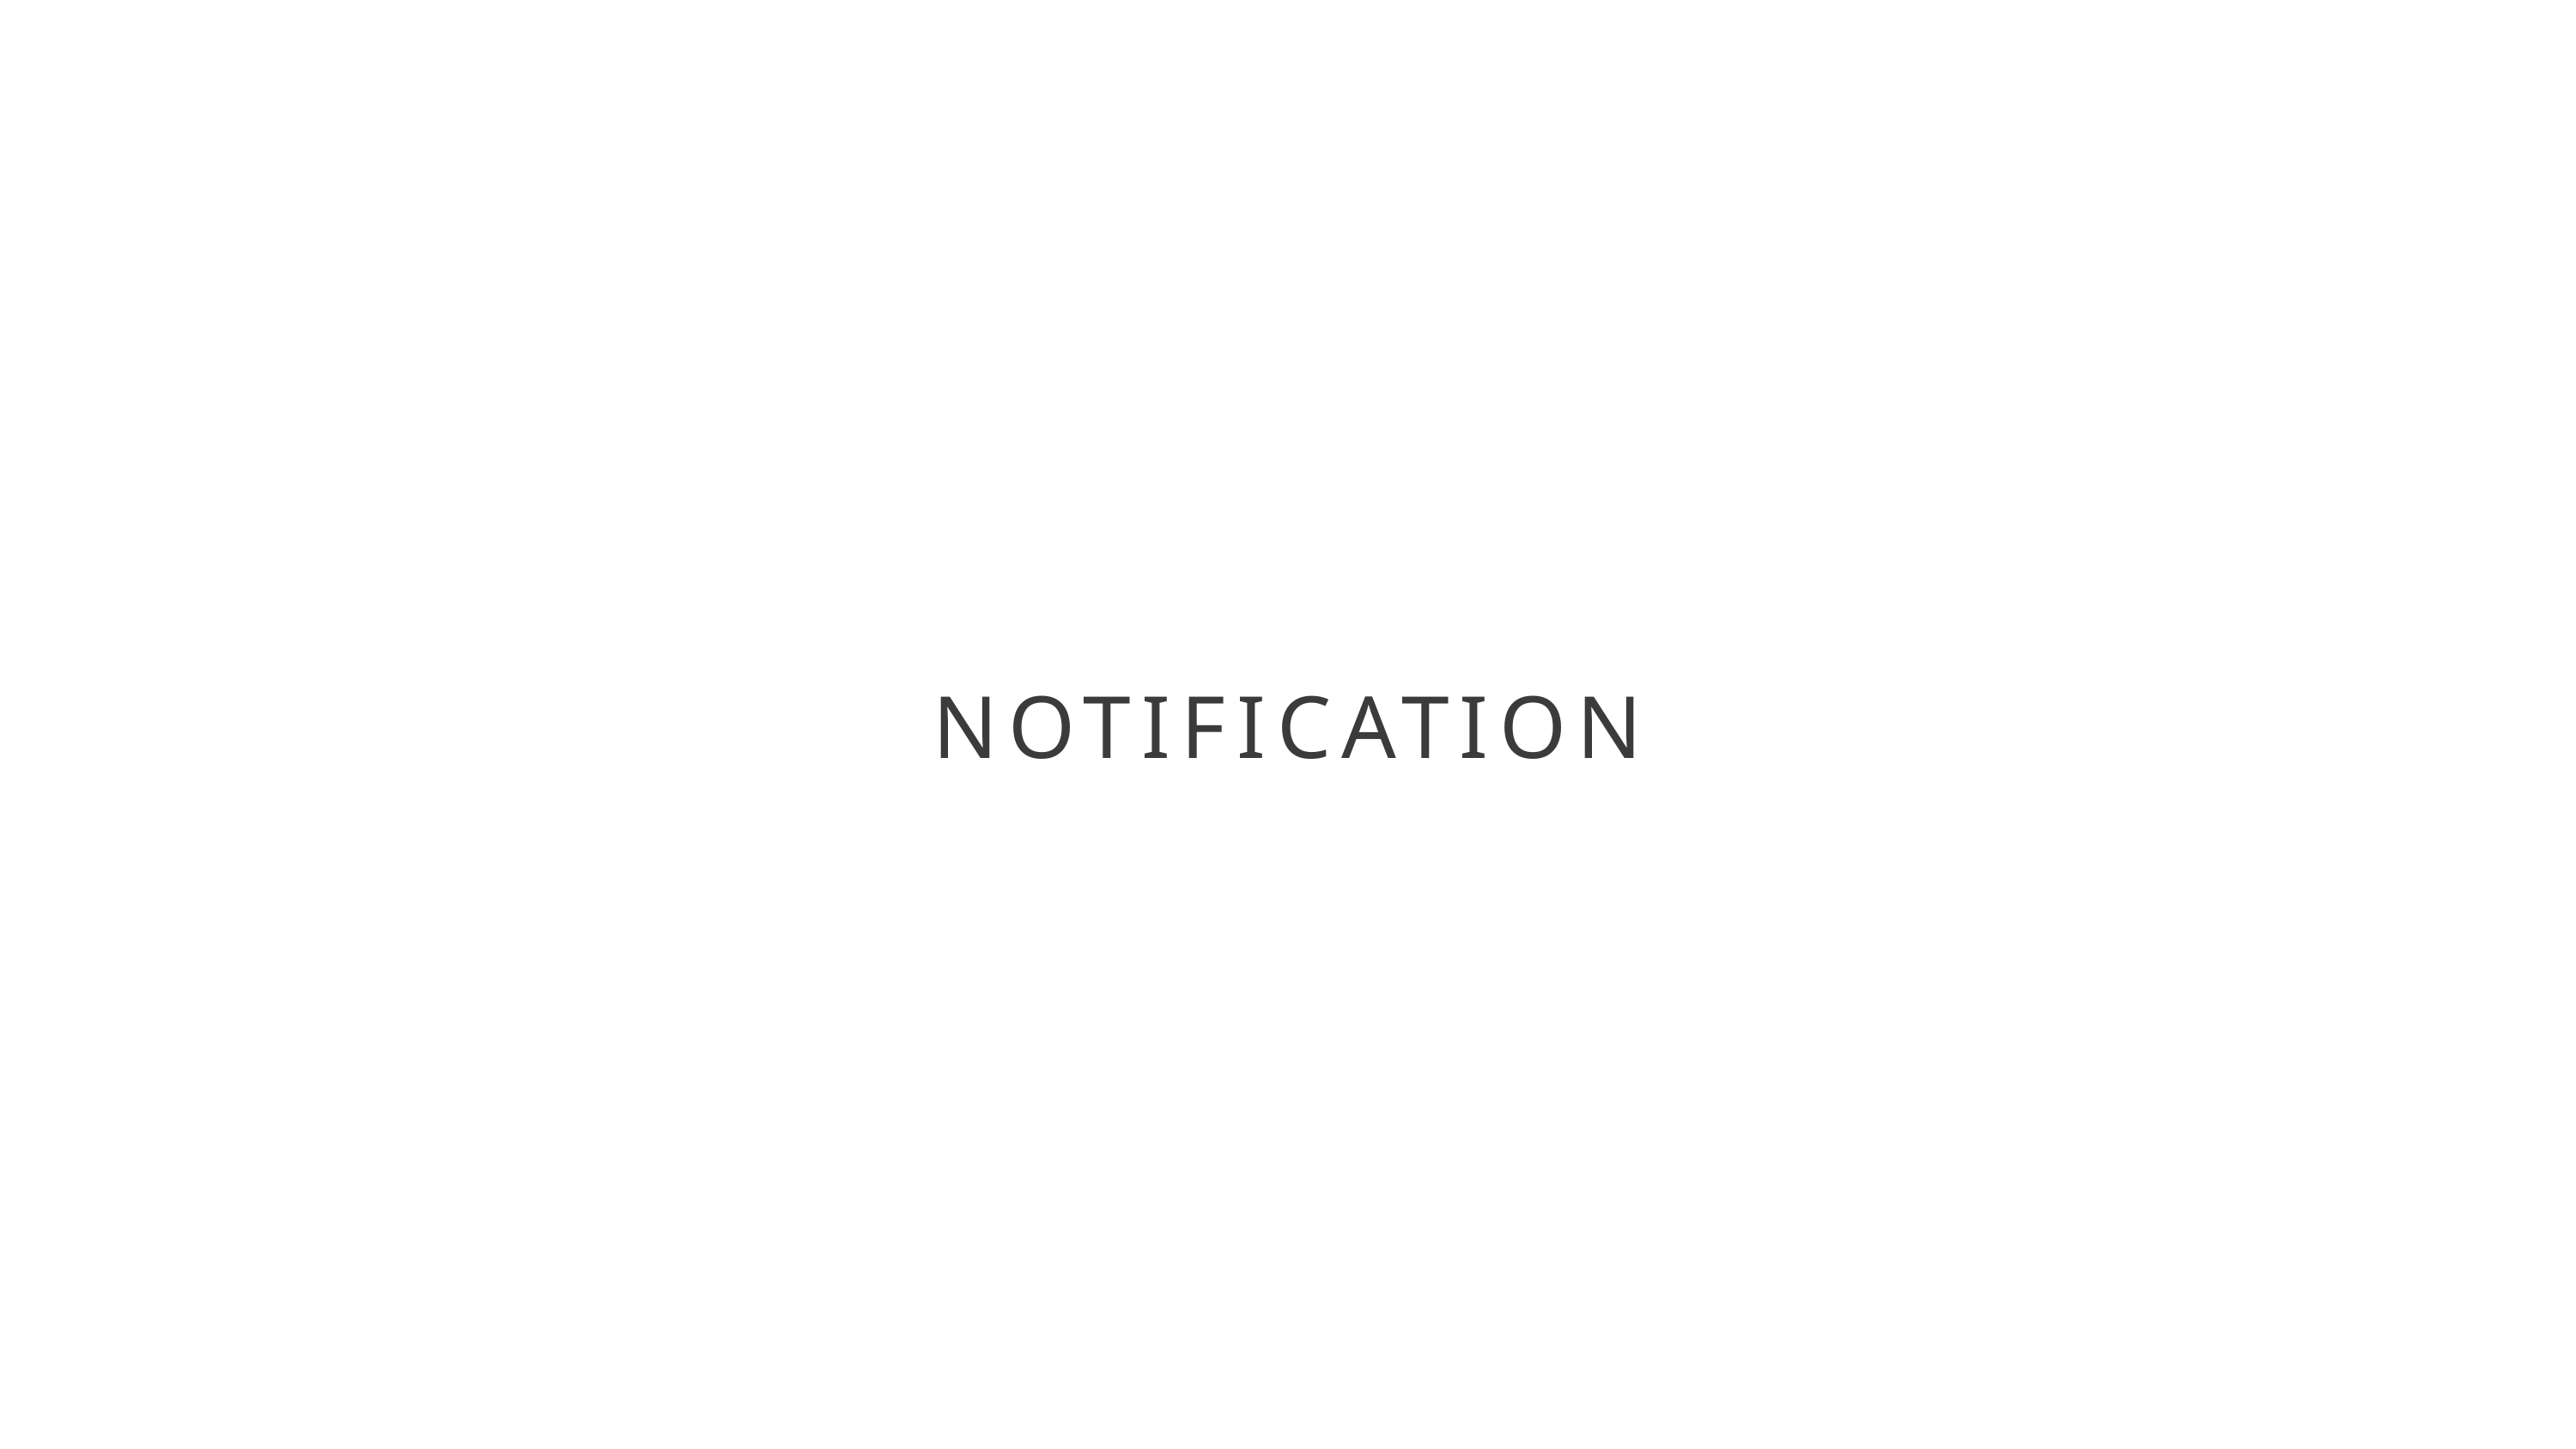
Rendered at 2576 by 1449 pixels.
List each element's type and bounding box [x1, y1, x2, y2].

title [129, 647, 2447, 801]
